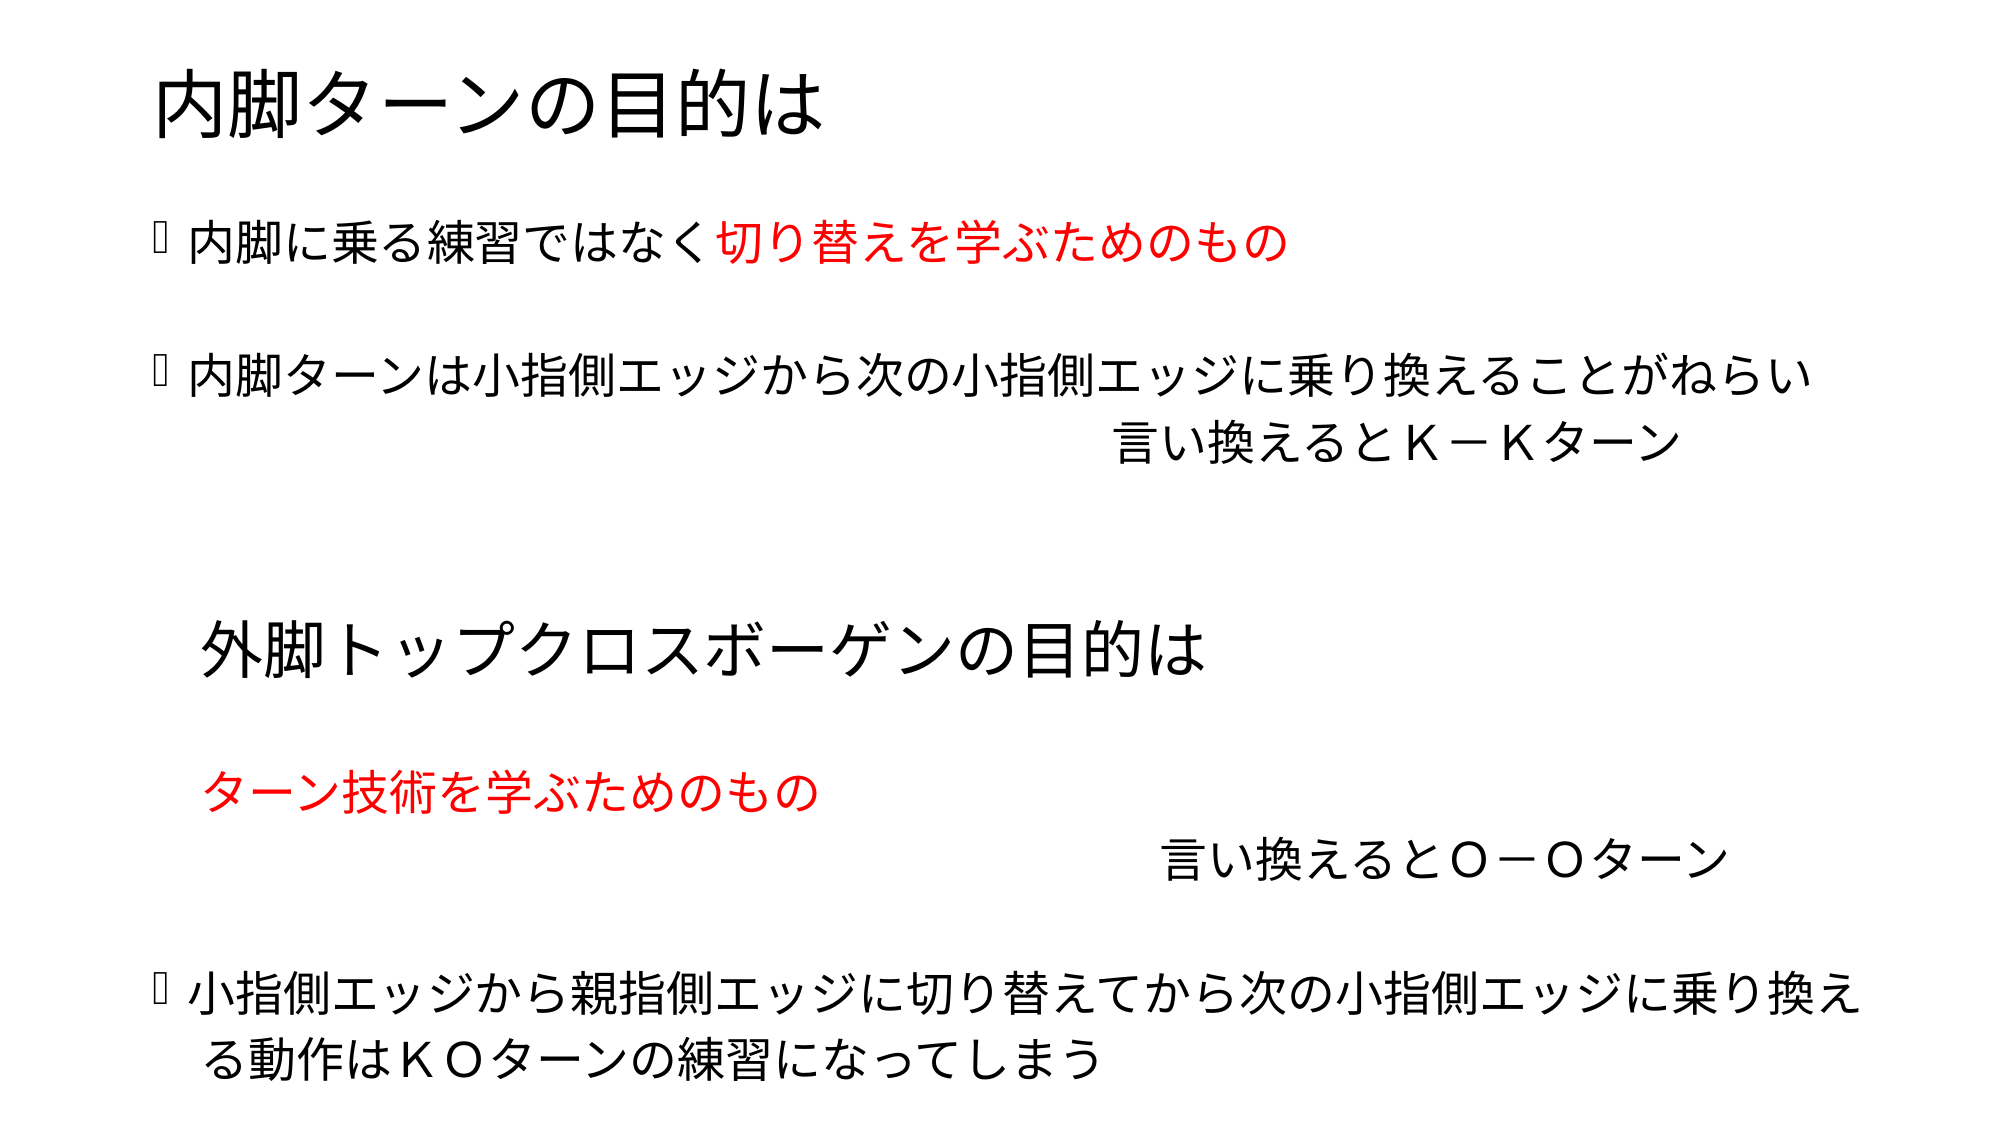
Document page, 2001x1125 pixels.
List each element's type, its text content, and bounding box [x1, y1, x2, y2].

title 内脚ターンの目的は [137, 59, 1857, 157]
list 内脚に乗る練習ではなく切り替えを学ぶためのもの 内脚ターンは小指側エッジから次の小指側エッジに乗り換えることがねらい 言い換えるとＫ－Ｋターン 外脚トップクロスボーゲンの目的は ターン技術を学ぶためのもの 言い換えるとＯ－Ｏターン 小指側エッジから親指側エッジに切り替えてから次の小指側エッジに乗り換え る動作はＫＯターンの練習になってしまう [137, 211, 1889, 1110]
